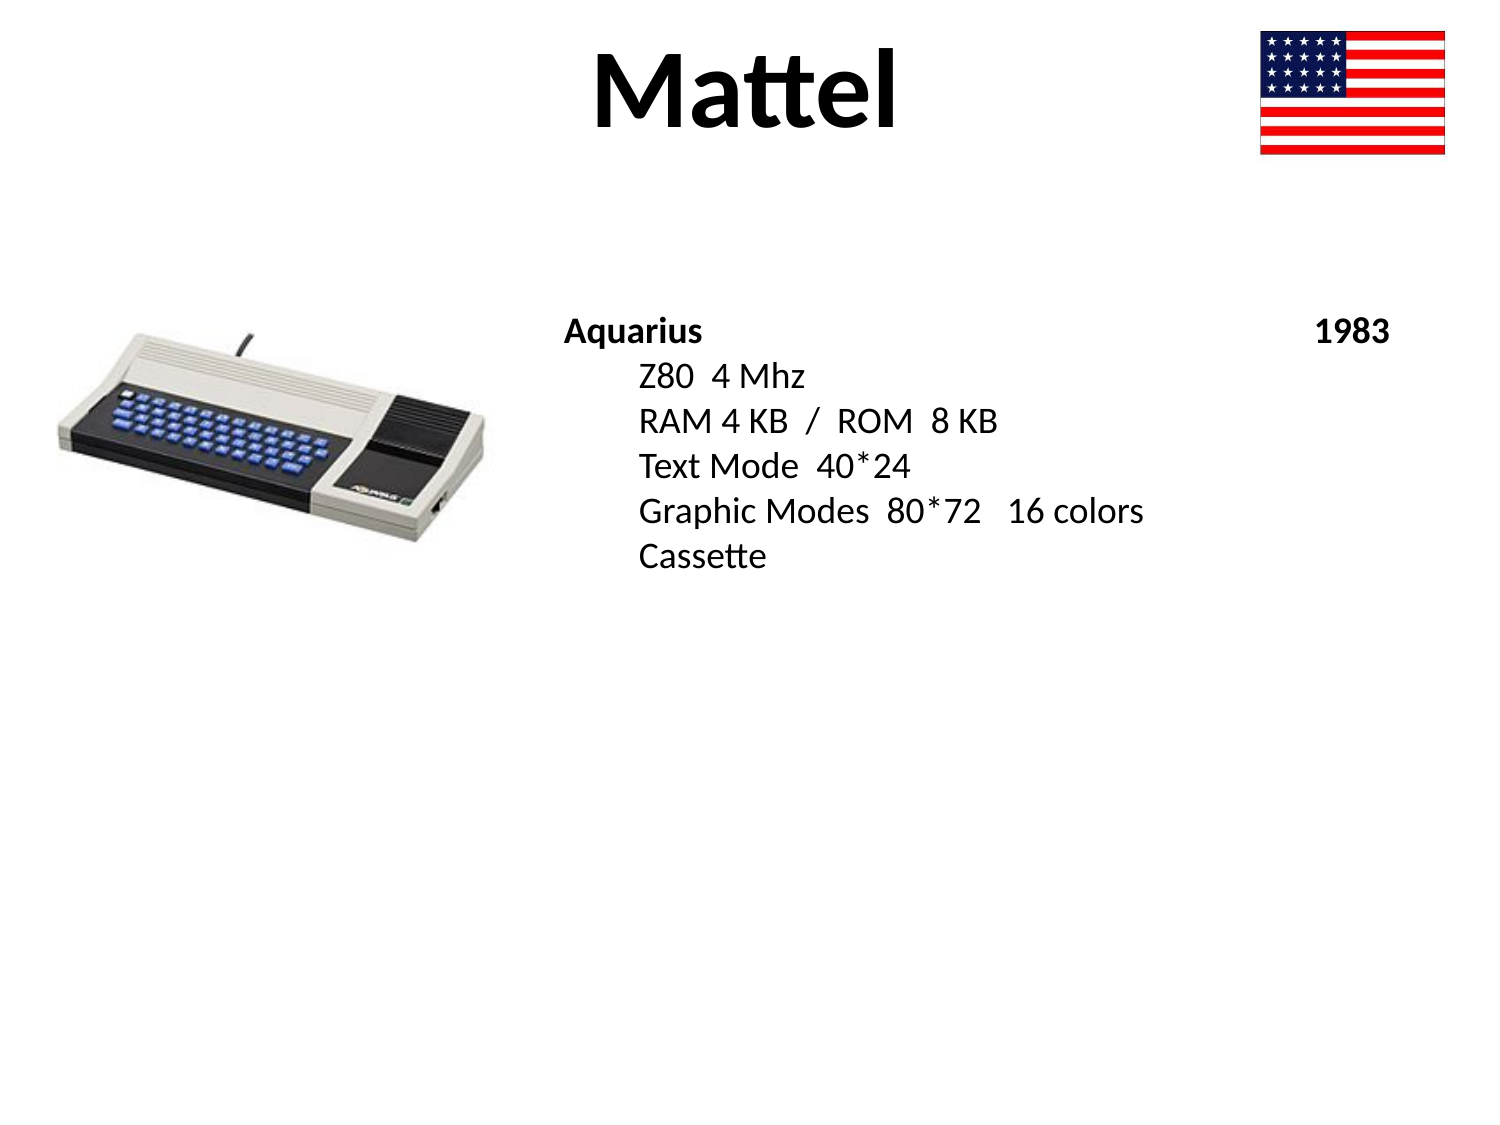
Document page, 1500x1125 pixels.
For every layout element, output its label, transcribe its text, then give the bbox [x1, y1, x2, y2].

picture [1209, 7, 1495, 179]
text_box Mattel [575, 7, 916, 157]
text_box Aquarius 1983 Z80 4 Mhz RAM 4 KB / ROM 8 KB Text Mode 40*24 Graphic Modes 80*72 16 colors Cassette [549, 298, 1471, 583]
picture [29, 302, 514, 576]
